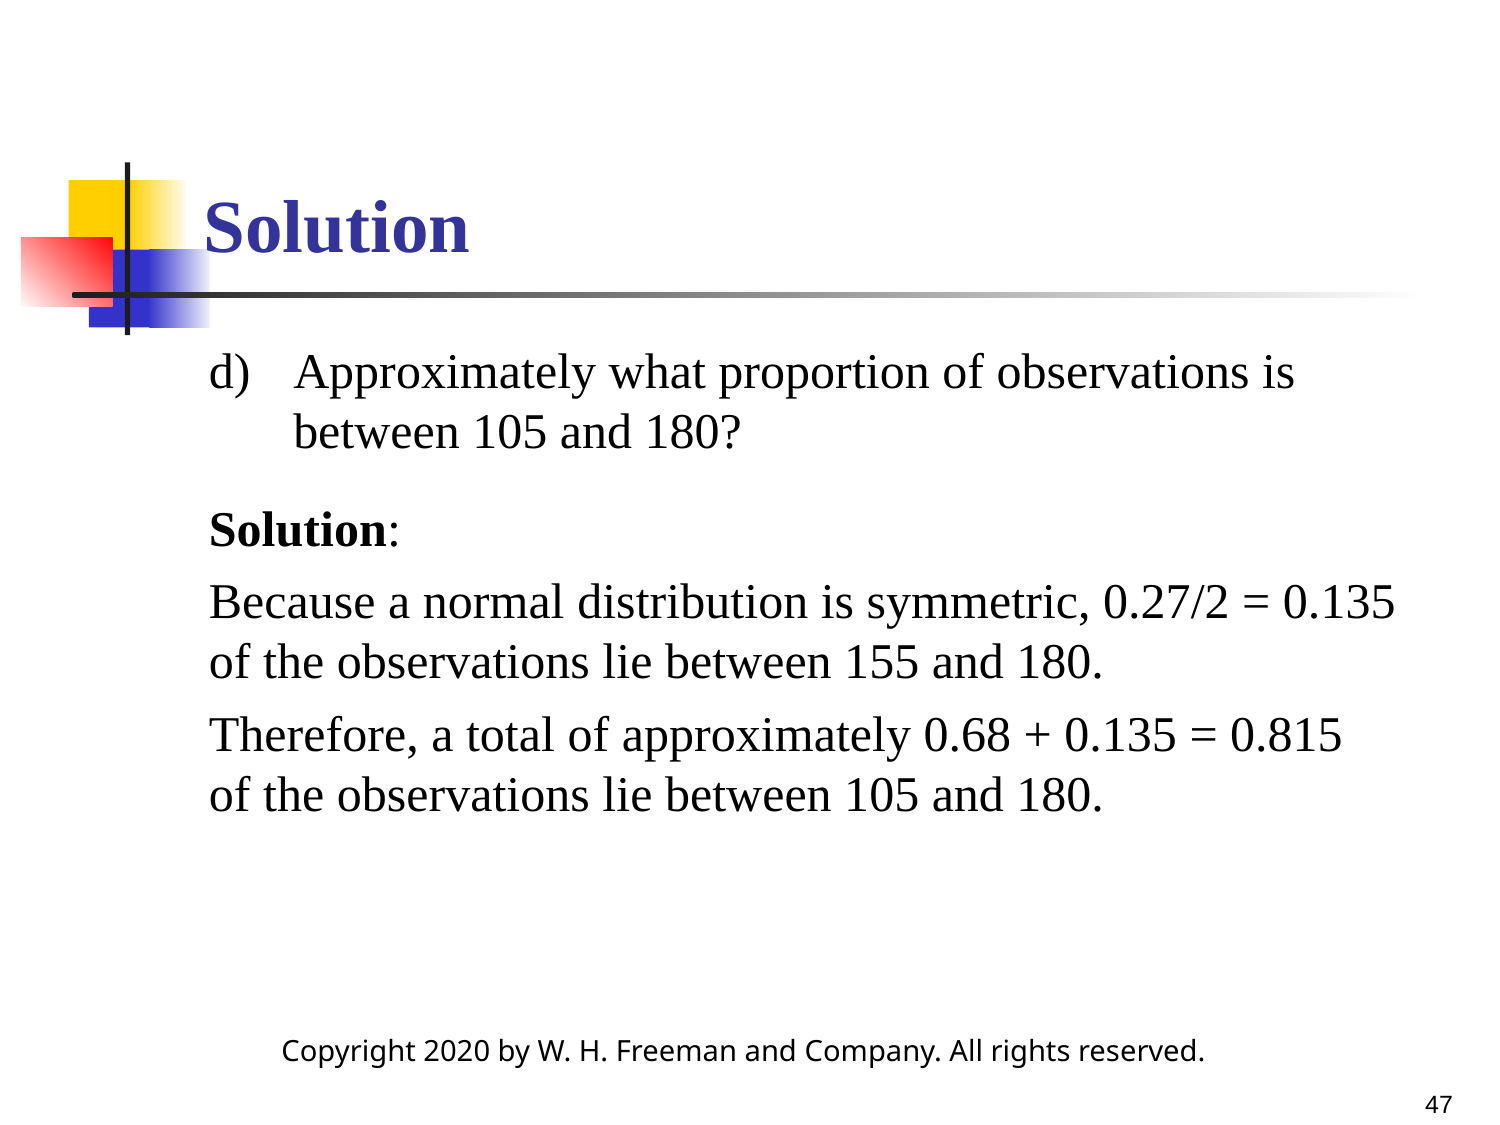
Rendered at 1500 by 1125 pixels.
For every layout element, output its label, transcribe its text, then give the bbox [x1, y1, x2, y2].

title Solution [188, 35, 1468, 275]
list Approximately what proportion of observations is between 105 and 180? Solution: Because a normal distribution is symmetric, 0.27/2 = 0.135 of the observations lie between 155 and 180. Therefore, a total of approximately 0.68 + 0.135 = 0.815 of the observations lie between 105 and 180. [193, 331, 1413, 1006]
